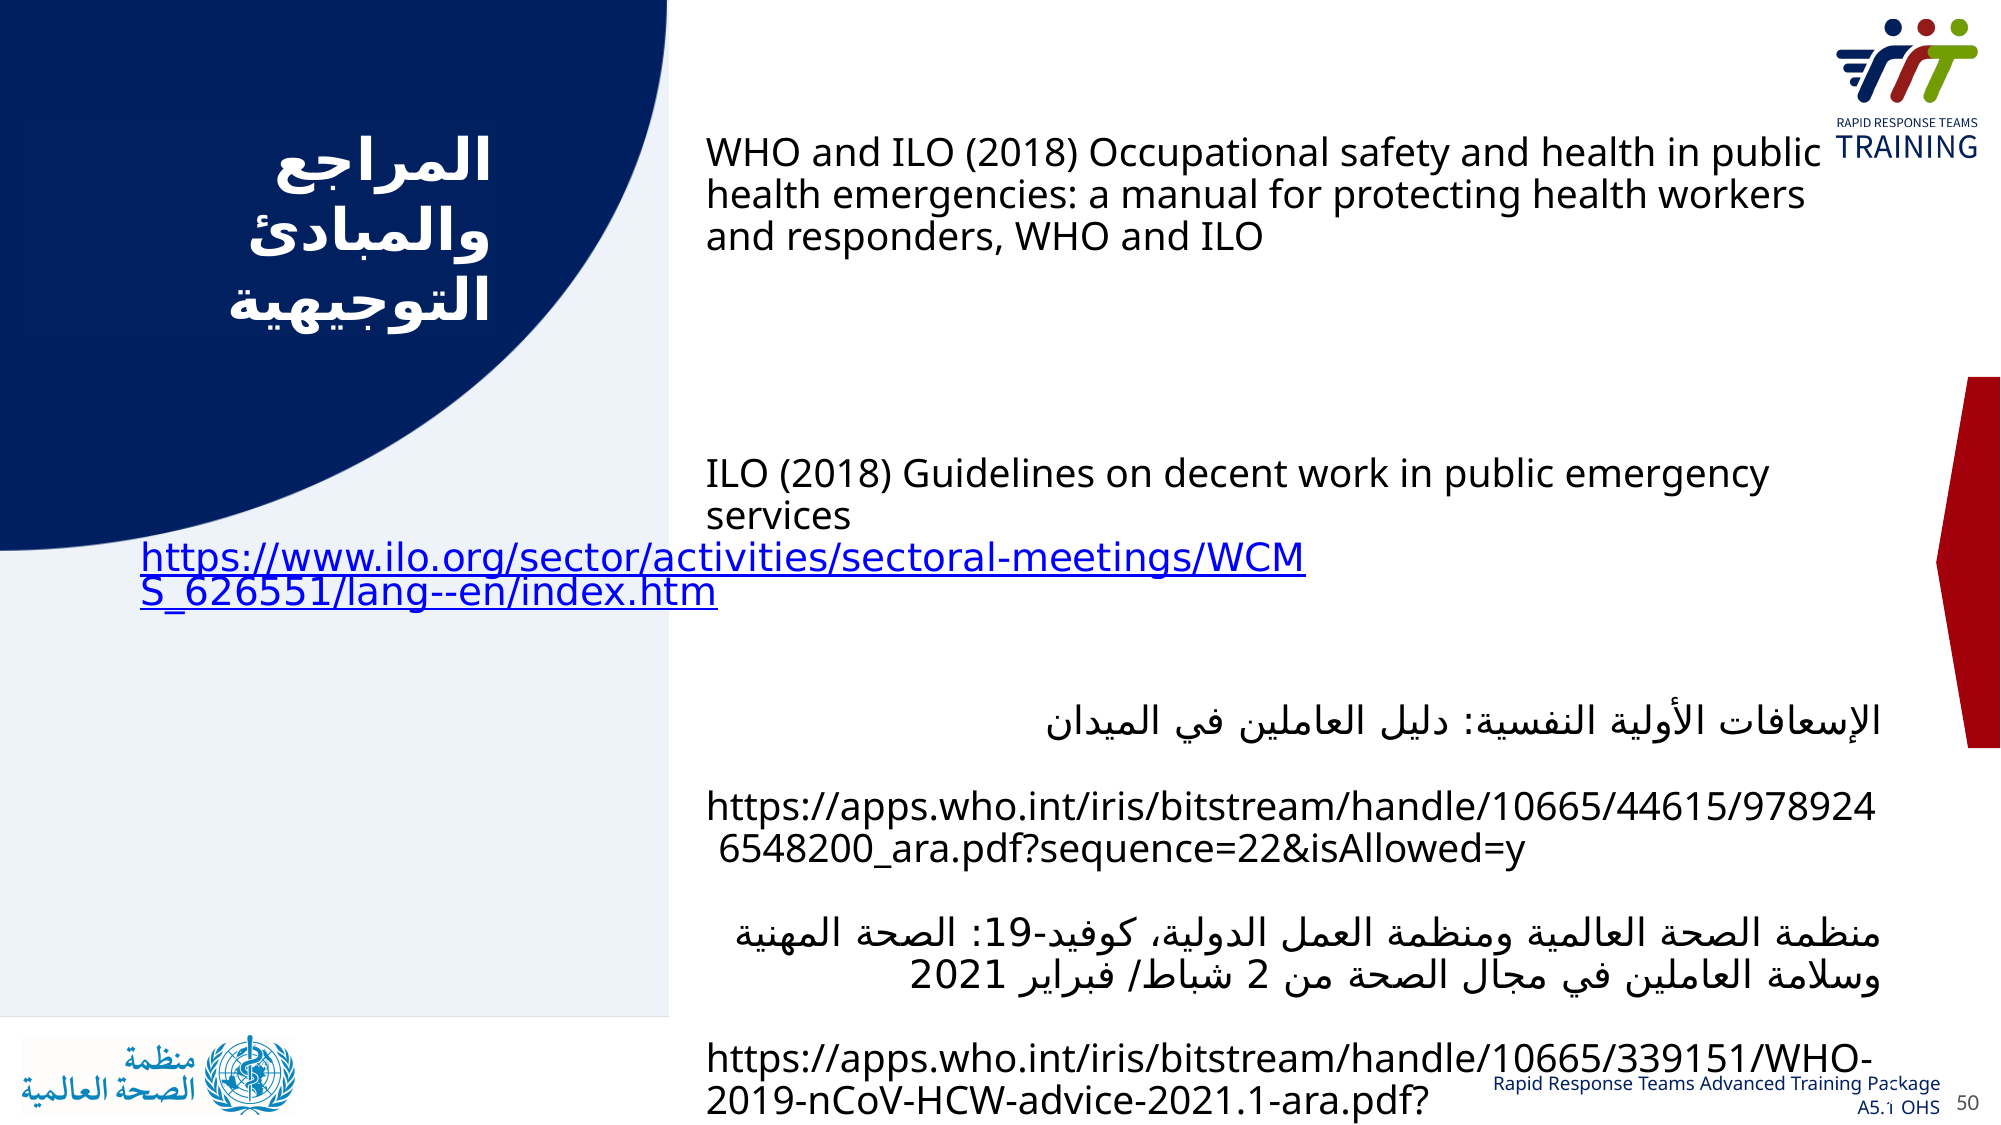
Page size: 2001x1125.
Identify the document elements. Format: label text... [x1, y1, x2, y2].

text_box المراجع والمبادئ التوجيهية [22, 114, 501, 340]
slide_number 50 [1882, 1037, 1930, 1092]
picture [0, 0, 669, 1018]
picture [1835, 19, 1978, 167]
list WHO and ILO (2018) Occupational safety and health in public health emergencies: a manual for protecting health workers and responders, WHO and ILO https://www.who.int/publications-detail/occupational-safety-and-health-in-public-health-emergencies-a-manual-for-protecting-health-workers-and-responders ILO (2018) Guidelines on decent work in public emergency serviceshttps://www.ilo.org/sector/activities/sectoral-meetings/WCMS_626551/lang--en/index.htm الإسعافات الأولية النفسية: دليل العاملين في الميدان https://apps.who.int/iris/bitstream/handle/10665/44615/9789246548200_ara.pdf?sequence=22&isAllowed=y منظمة الصحة العالمية ومنظمة العمل الدولية، كوفيد-19: الصحة المهنية وسلامة العاملين في مجال الصحة من 2 شباط/ فبراير 2021 https://apps.who.int/iris/bitstream/handle/10665/339151/WHO-2019-nCoV-HCW-advice-2021.1-ara.pdf?sequence=19&isAllowed=y [705, 132, 1884, 1066]
picture [252, 1050, 258, 1059]
picture [22, 1035, 295, 1115]
